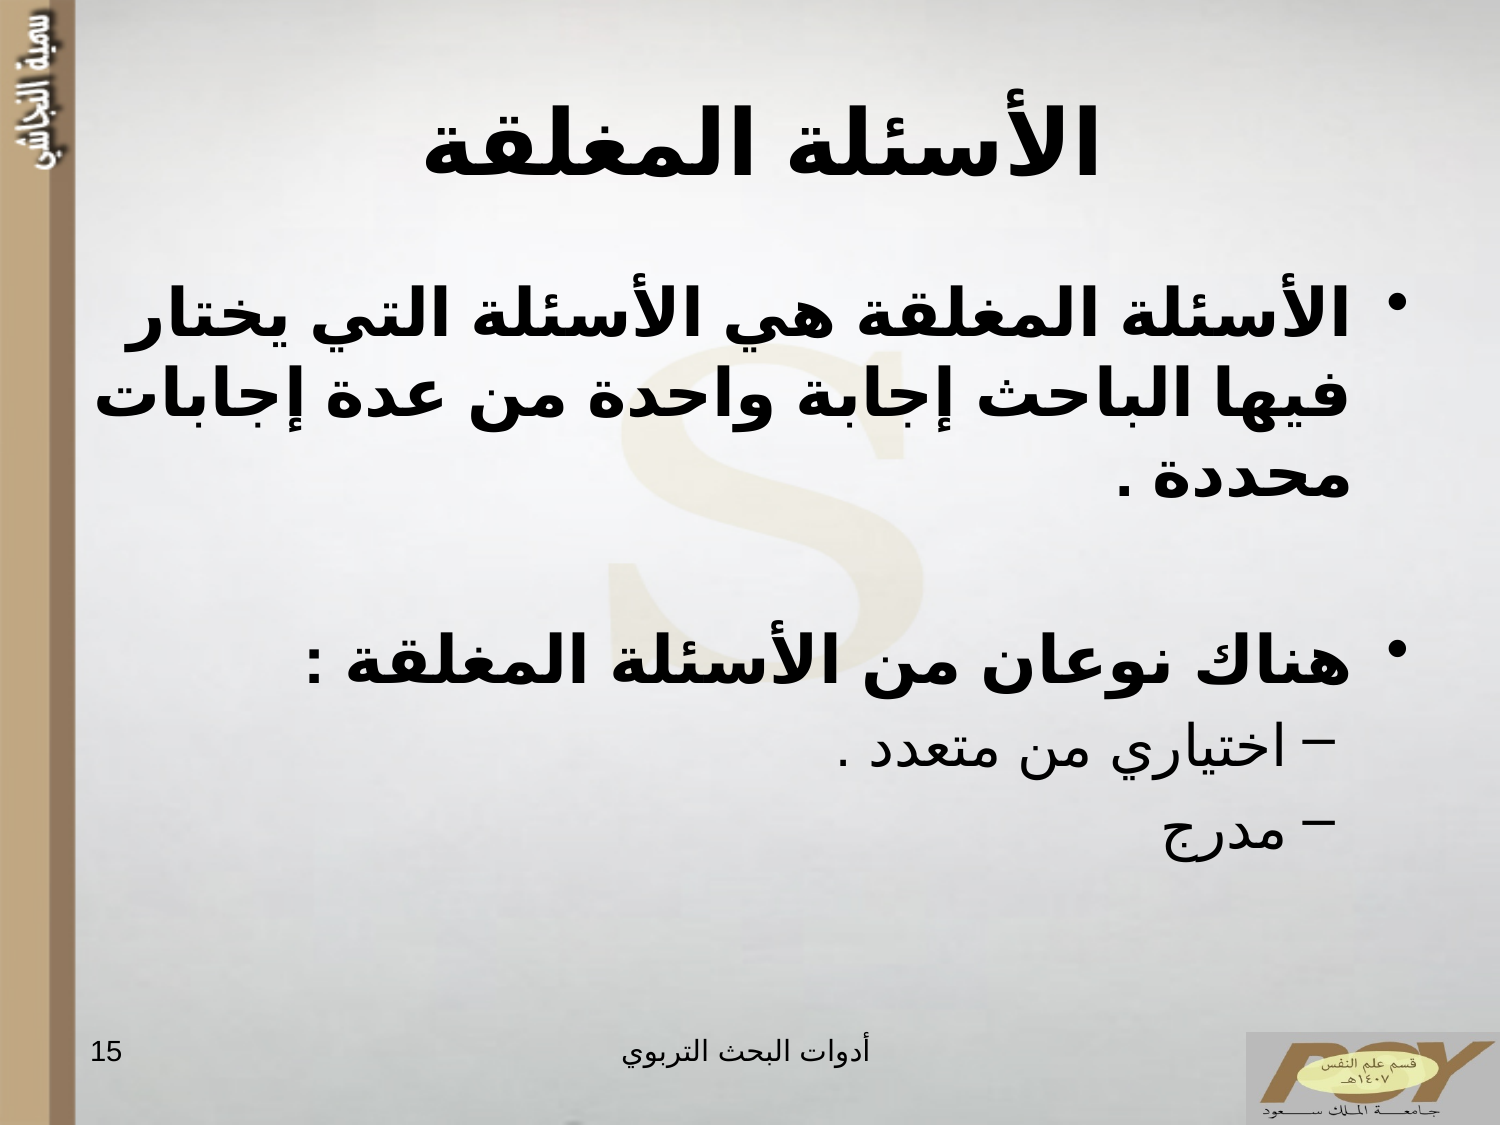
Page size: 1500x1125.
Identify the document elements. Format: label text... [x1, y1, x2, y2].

slide_number 15 [75, 1024, 425, 1103]
picture [0, 0, 1500, 1125]
footer أدوات البحث التربوي [512, 1024, 988, 1103]
list الأسئلة المغلقة هي الأسئلة التي يختار فيها الباحث إجابة واحدة من عدة إجابات محددة . هناك نوعان من الأسئلة المغلقة : اختياري من متعدد . مدرج [75, 262, 1425, 1005]
title الأسئلة المغلقة [75, 45, 1425, 233]
